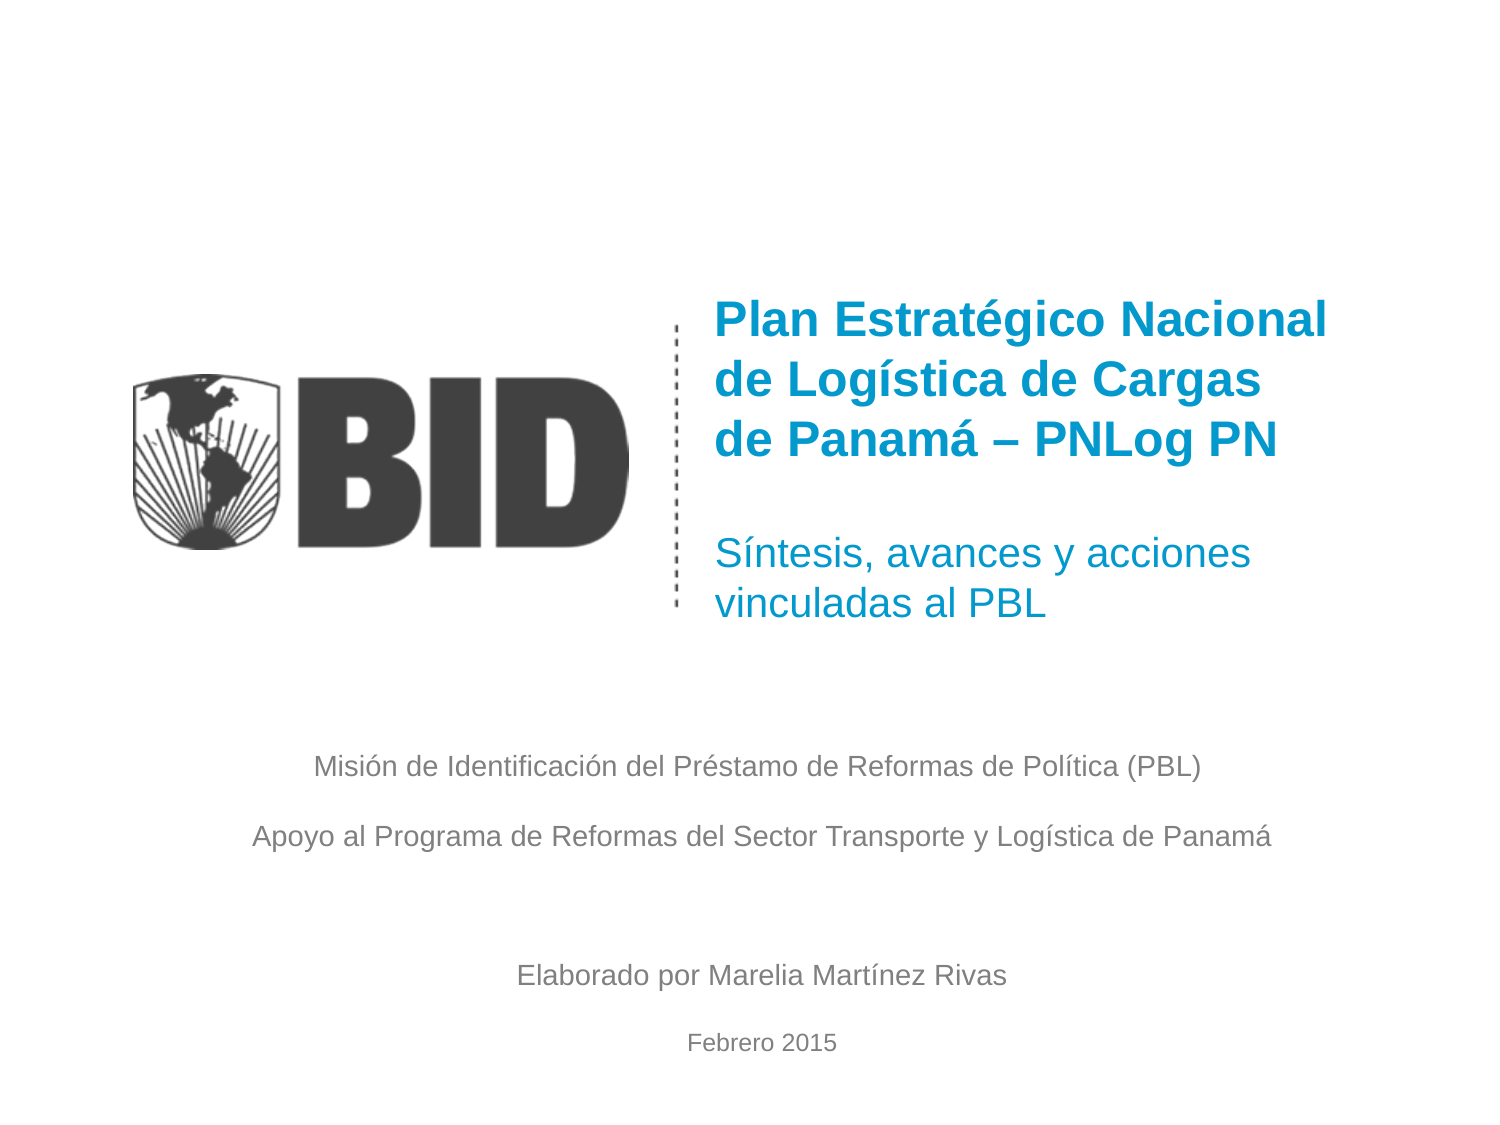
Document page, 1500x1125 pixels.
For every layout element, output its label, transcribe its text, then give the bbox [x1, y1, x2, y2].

picture [133, 324, 694, 670]
title Plan Estratégico Nacional de Logística de Cargas de Panamá – PNLog PN Síntesis, avances y acciones vinculadas al PBL [699, 299, 1388, 613]
text_box Misión de Identificación del Préstamo de Reformas de Política (PBL) Apoyo al Programa de Reformas del Sector Transporte y Logística de Panamá Elaborado por Marelia Martínez Rivas Febrero 2015 [112, 739, 1413, 1064]
